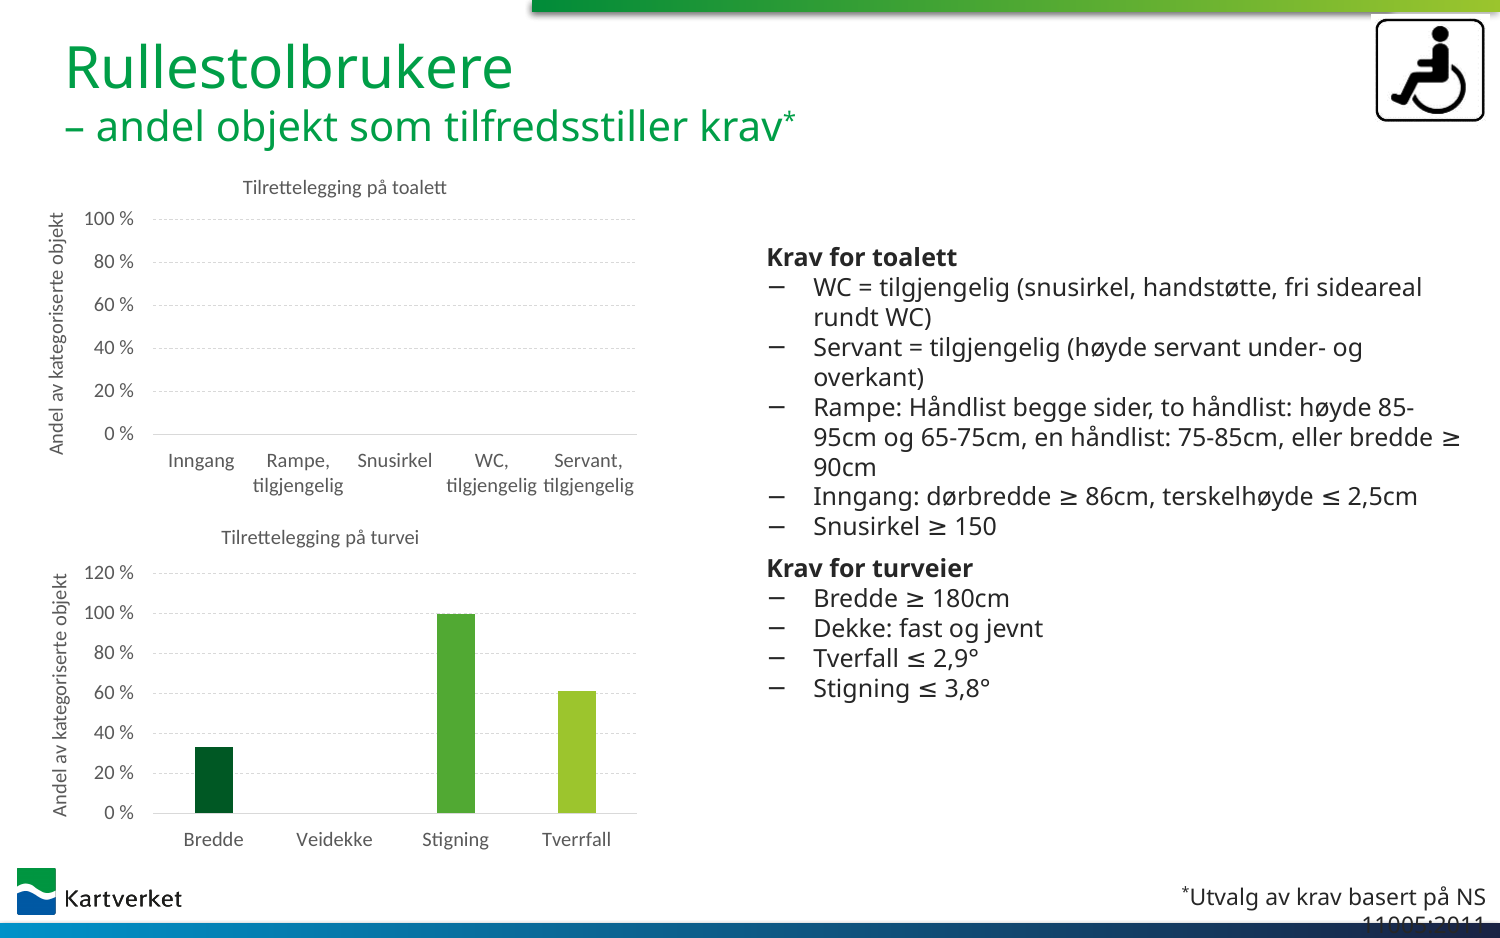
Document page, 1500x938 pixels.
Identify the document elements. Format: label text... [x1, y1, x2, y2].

picture [41, 166, 650, 505]
text_box *Utvalg av krav basert på NS 11005:2011 [1068, 873, 1500, 938]
picture [1371, 13, 1491, 127]
text_box Krav for toalett WC = tilgjengelig (snusirkel, handstøtte, fri sideareal rundt WC) Servant = tilgjengelig (høyde servant under- og overkant) Rampe: Håndlist begge sider, to håndlist: høyde 85-95cm og 65-75cm, en håndlist: 75-85cm, eller bredde ≥ 90cm Inngang: dørbredde ≥ 86cm, terskelhøyde ≤ 2,5cm Snusirkel ≥ 150 [751, 234, 1483, 545]
text_box Rullestolbrukere – andel objekt som tilfredsstiller krav* [49, 14, 1431, 158]
picture [41, 520, 650, 859]
text_box Krav for turveier Bredde ≥ 180cm Dekke: fast og jevnt Tverfall ≤ 2,9° Stigning ≤ 3,8° [751, 545, 1483, 710]
